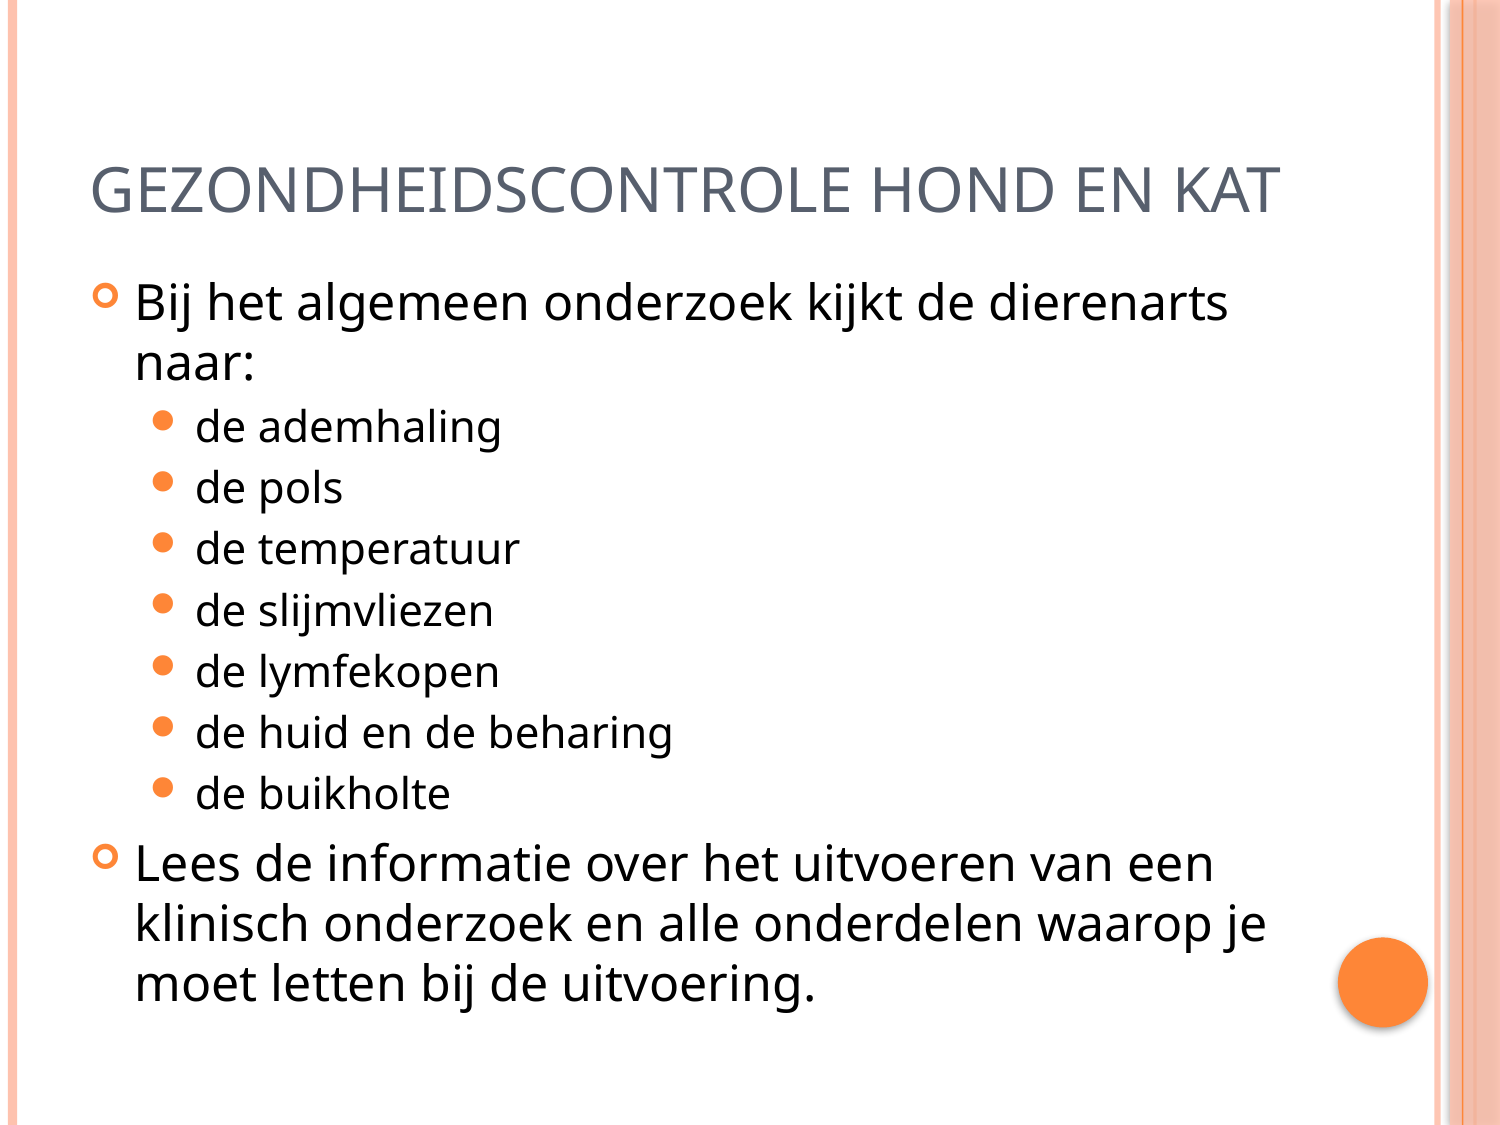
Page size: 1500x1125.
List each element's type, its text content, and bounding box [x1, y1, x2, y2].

title Gezondheidscontrole hond en kat [75, 45, 1300, 233]
list Bij het algemeen onderzoek kijkt de dierenarts naar: de ademhaling de pols de temperatuur de slijmvliezen de lymfekopen de huid en de beharing de buikholte Lees de informatie over het uitvoeren van een klinisch onderzoek en alle onderdelen waarop je moet letten bij de uitvoering. [75, 262, 1300, 1062]
